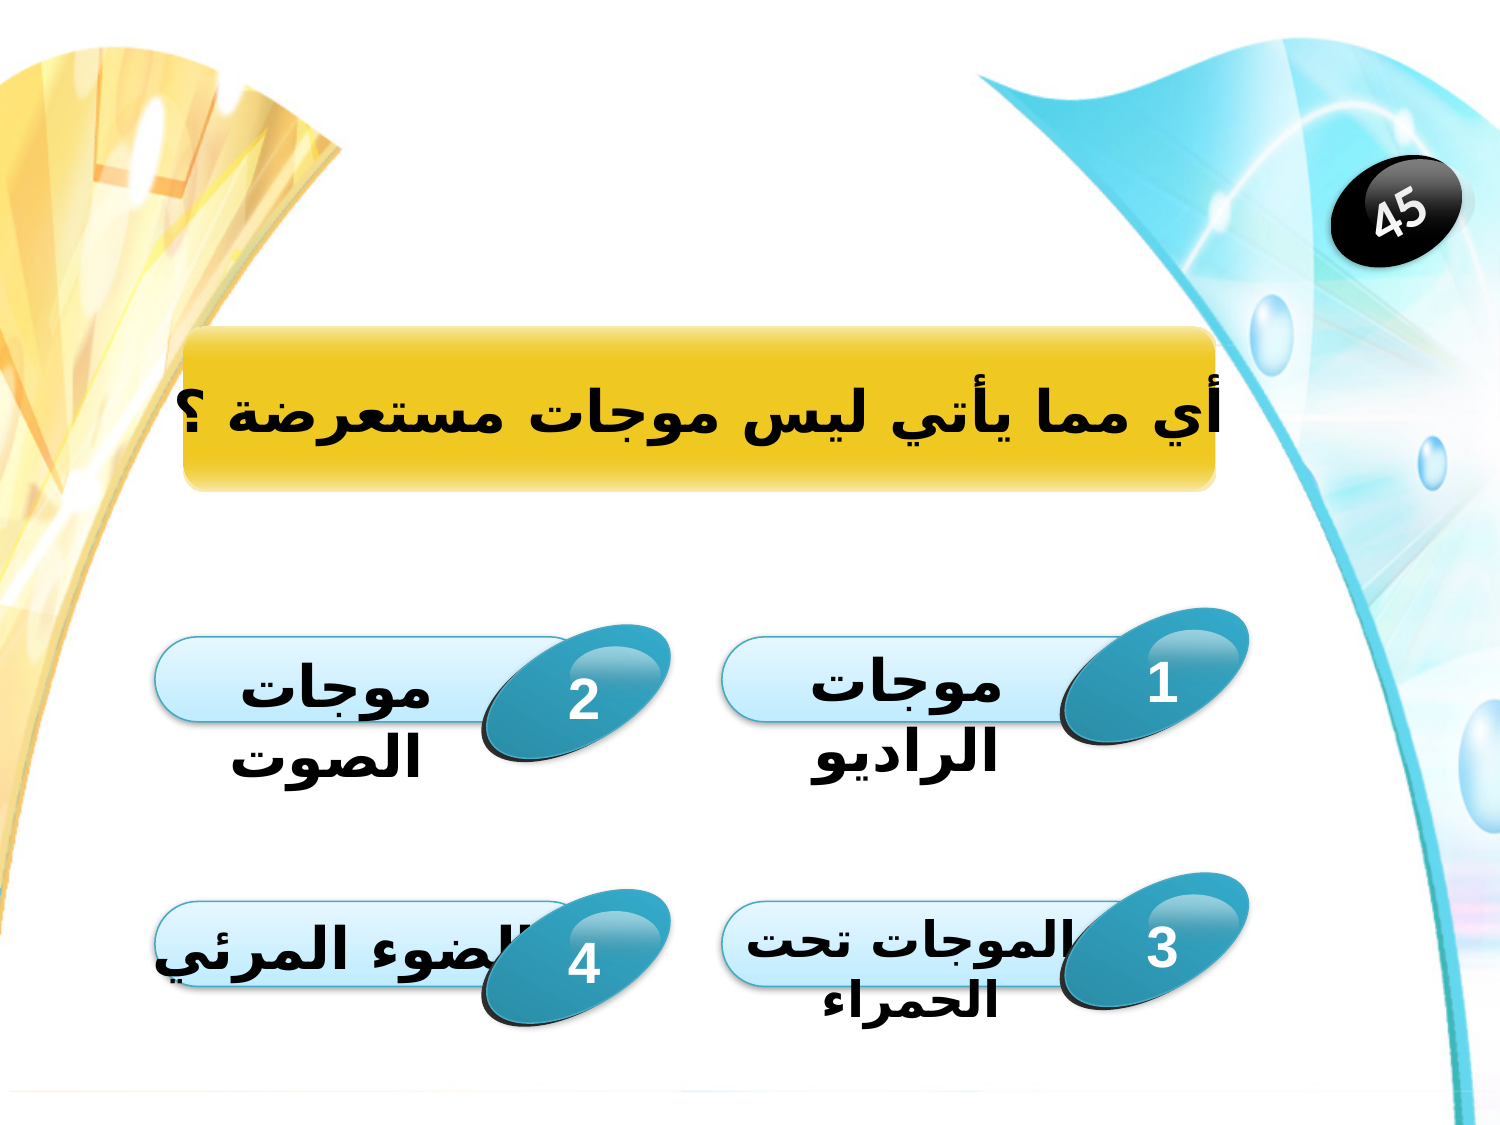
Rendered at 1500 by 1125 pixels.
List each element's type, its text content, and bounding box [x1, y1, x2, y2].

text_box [721, 623, 1259, 731]
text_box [154, 636, 680, 747]
text_box 45 [1330, 178, 1418, 268]
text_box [691, 888, 1259, 995]
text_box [135, 901, 680, 1012]
picture [0, 0, 1500, 1125]
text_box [182, 325, 1216, 492]
